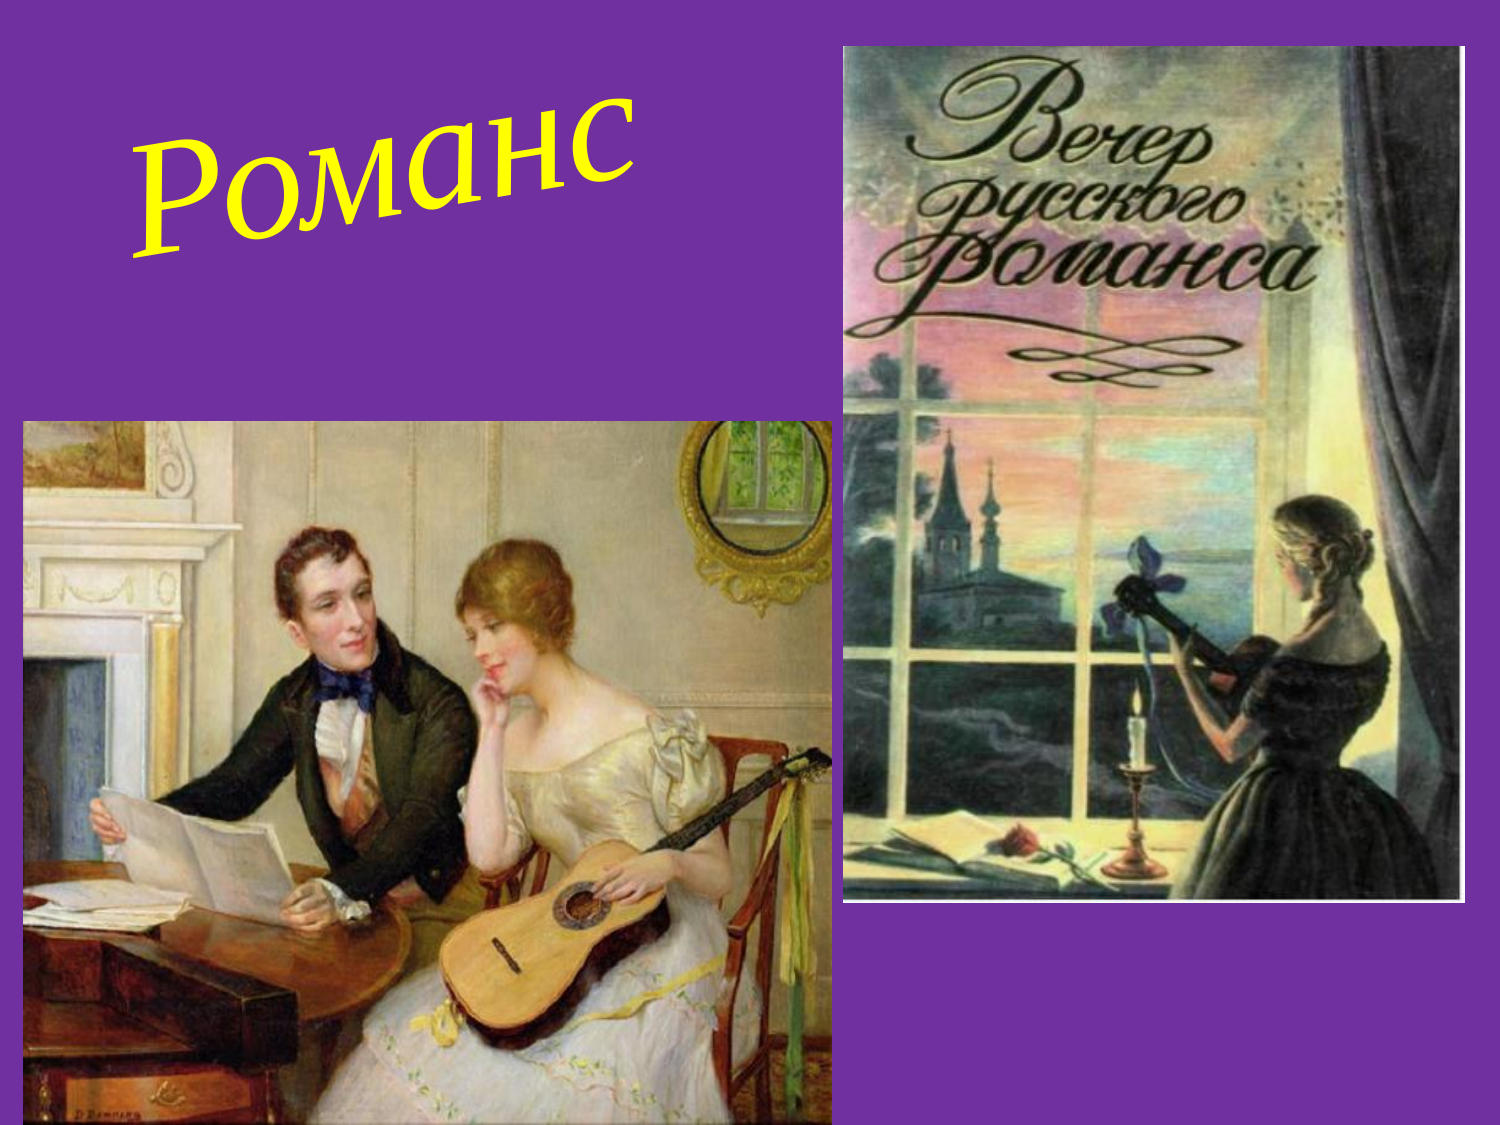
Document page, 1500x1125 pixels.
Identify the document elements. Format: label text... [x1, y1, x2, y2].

list Романс [93, 0, 774, 376]
picture [843, 46, 1466, 903]
picture [23, 421, 833, 1125]
